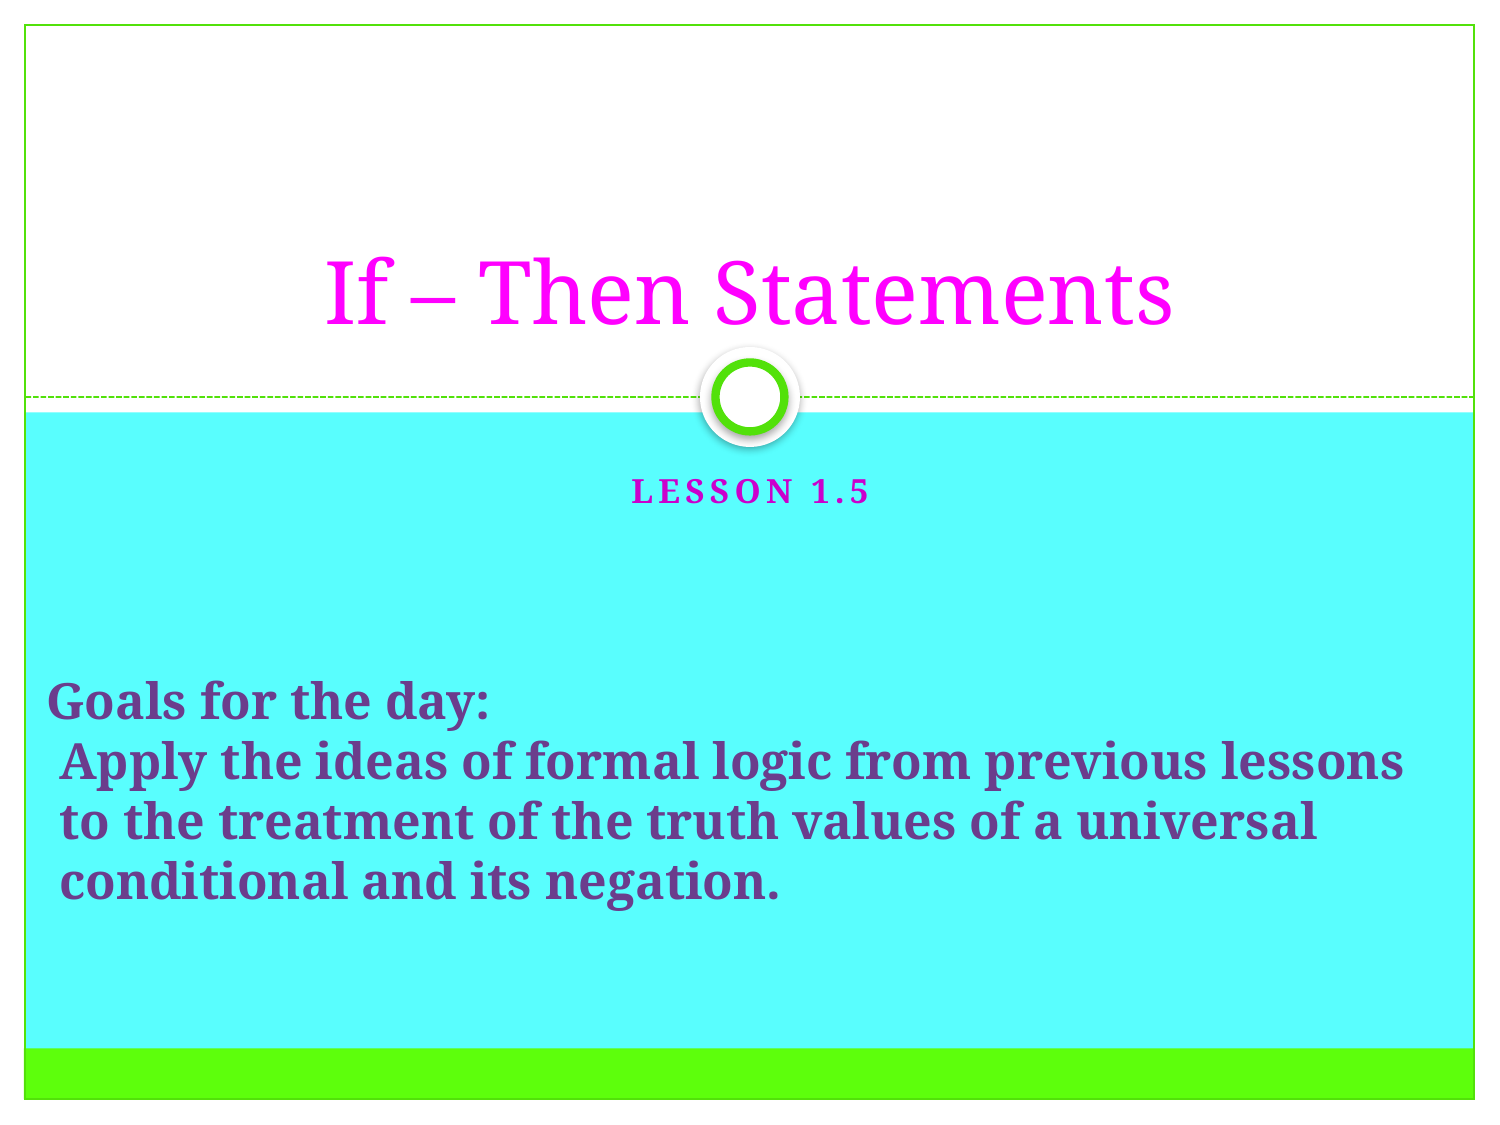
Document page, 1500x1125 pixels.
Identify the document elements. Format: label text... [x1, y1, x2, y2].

subtitle Lesson 1.5 [225, 462, 1275, 662]
text_box Goals for the day: Apply the ideas of formal logic from previous lessons to the treatment of the truth values of a universal conditional and its negation. [31, 662, 1421, 918]
title If – Then Statements [112, 62, 1388, 350]
